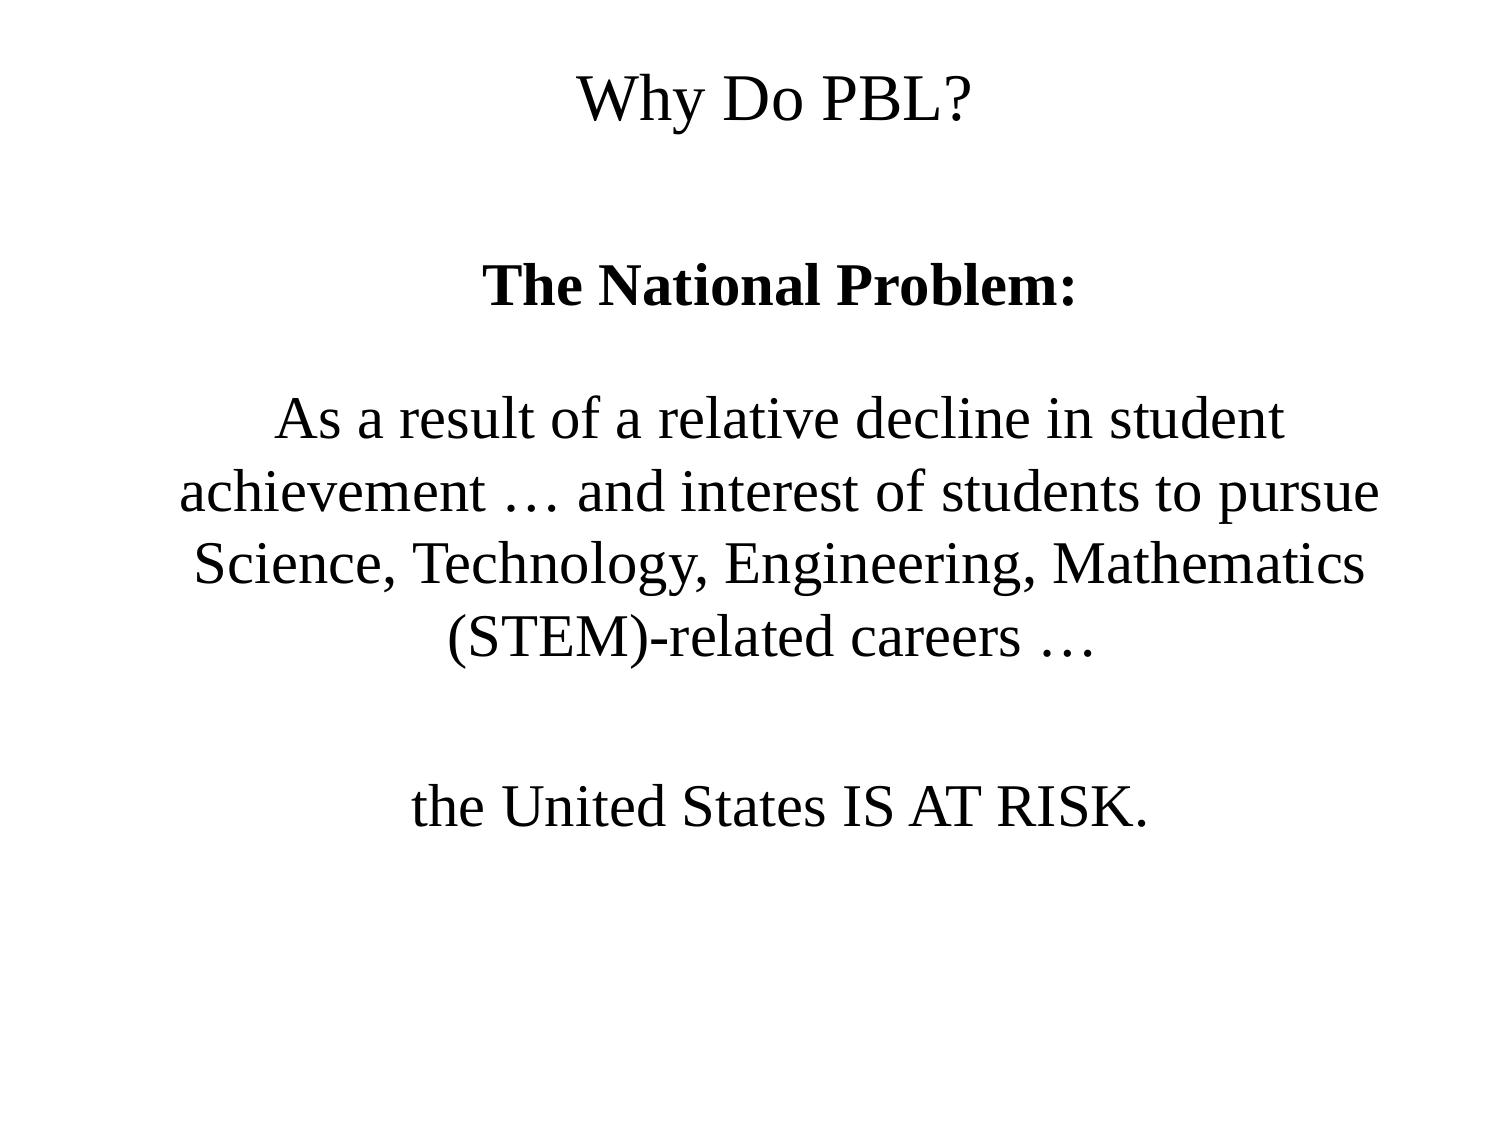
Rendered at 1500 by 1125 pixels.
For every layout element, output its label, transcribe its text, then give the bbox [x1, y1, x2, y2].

title Why Do PBL? [125, 0, 1425, 188]
list The National Problem: As a result of a relative decline in student achievement … and interest of students to pursue Science, Technology, Engineering, Mathematics (STEM)-related careers … the United States IS AT RISK. [150, 237, 1412, 849]
